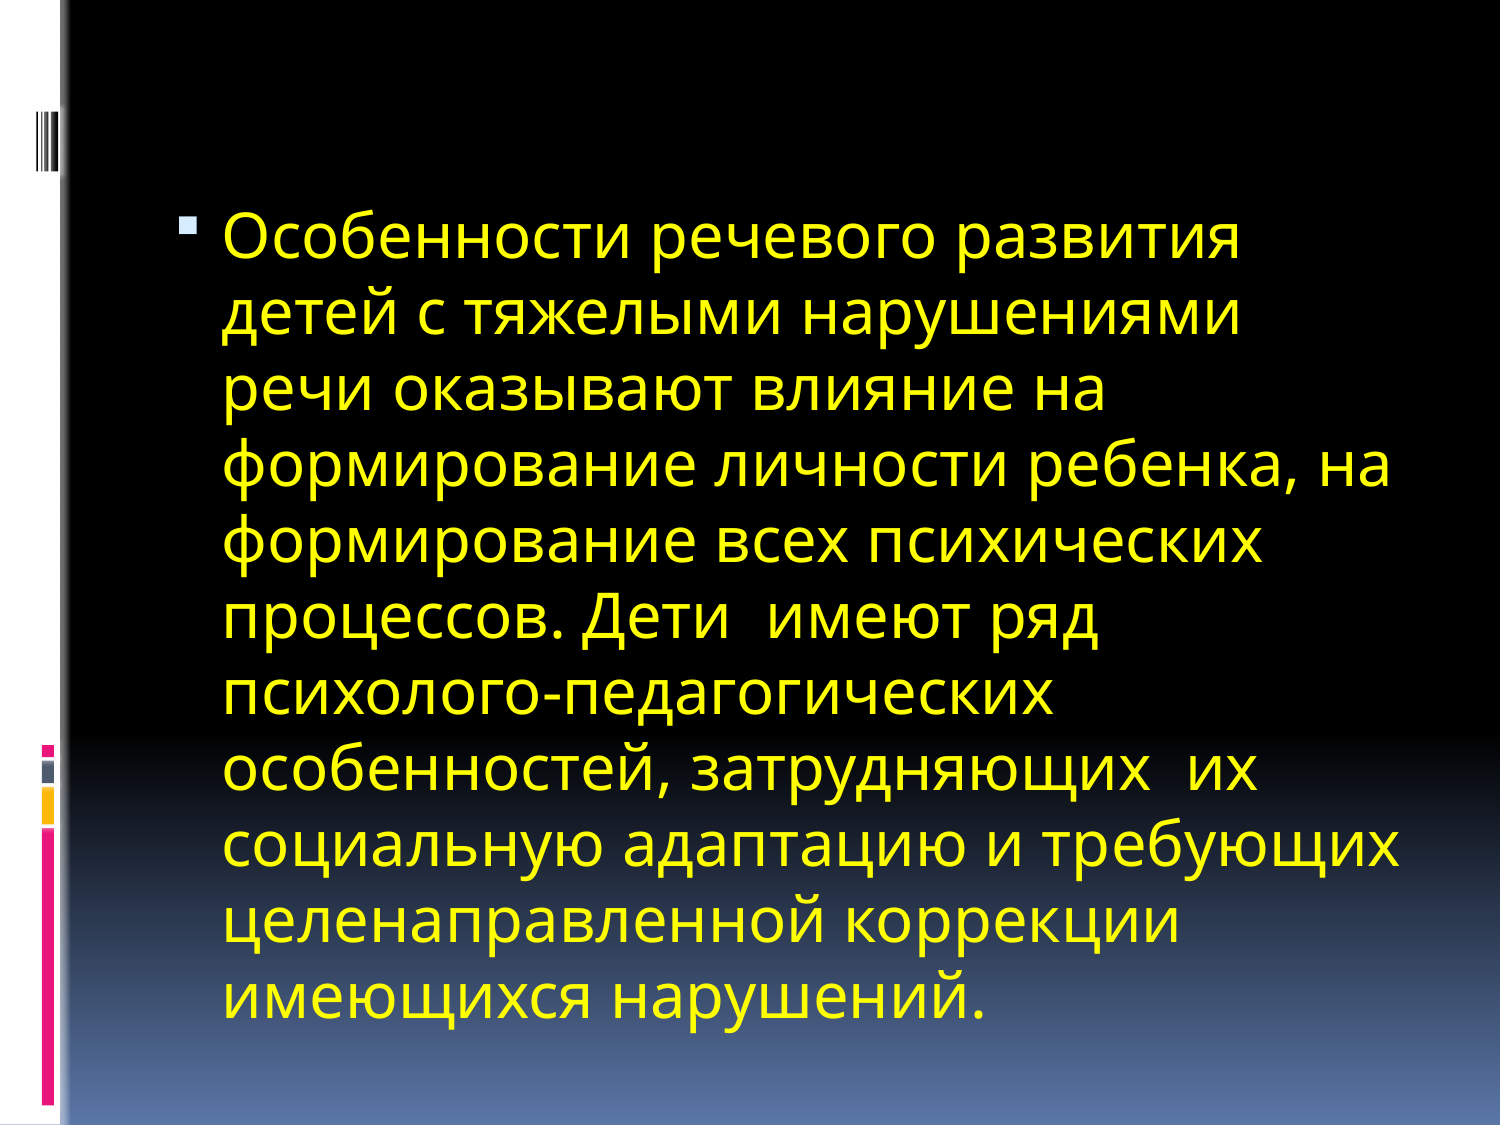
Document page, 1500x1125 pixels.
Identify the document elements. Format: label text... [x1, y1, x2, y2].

list Особенности речевого развития детей с тяжелыми нарушениями речи оказывают влияние на формирование личности ребенка, на формирование всех психических процессов. Дети имеют ряд психолого-педагогических особенностей, затрудняющих их социальную адаптацию и требующих целенаправленной коррекции имеющихся нарушений. [150, 187, 1425, 1043]
